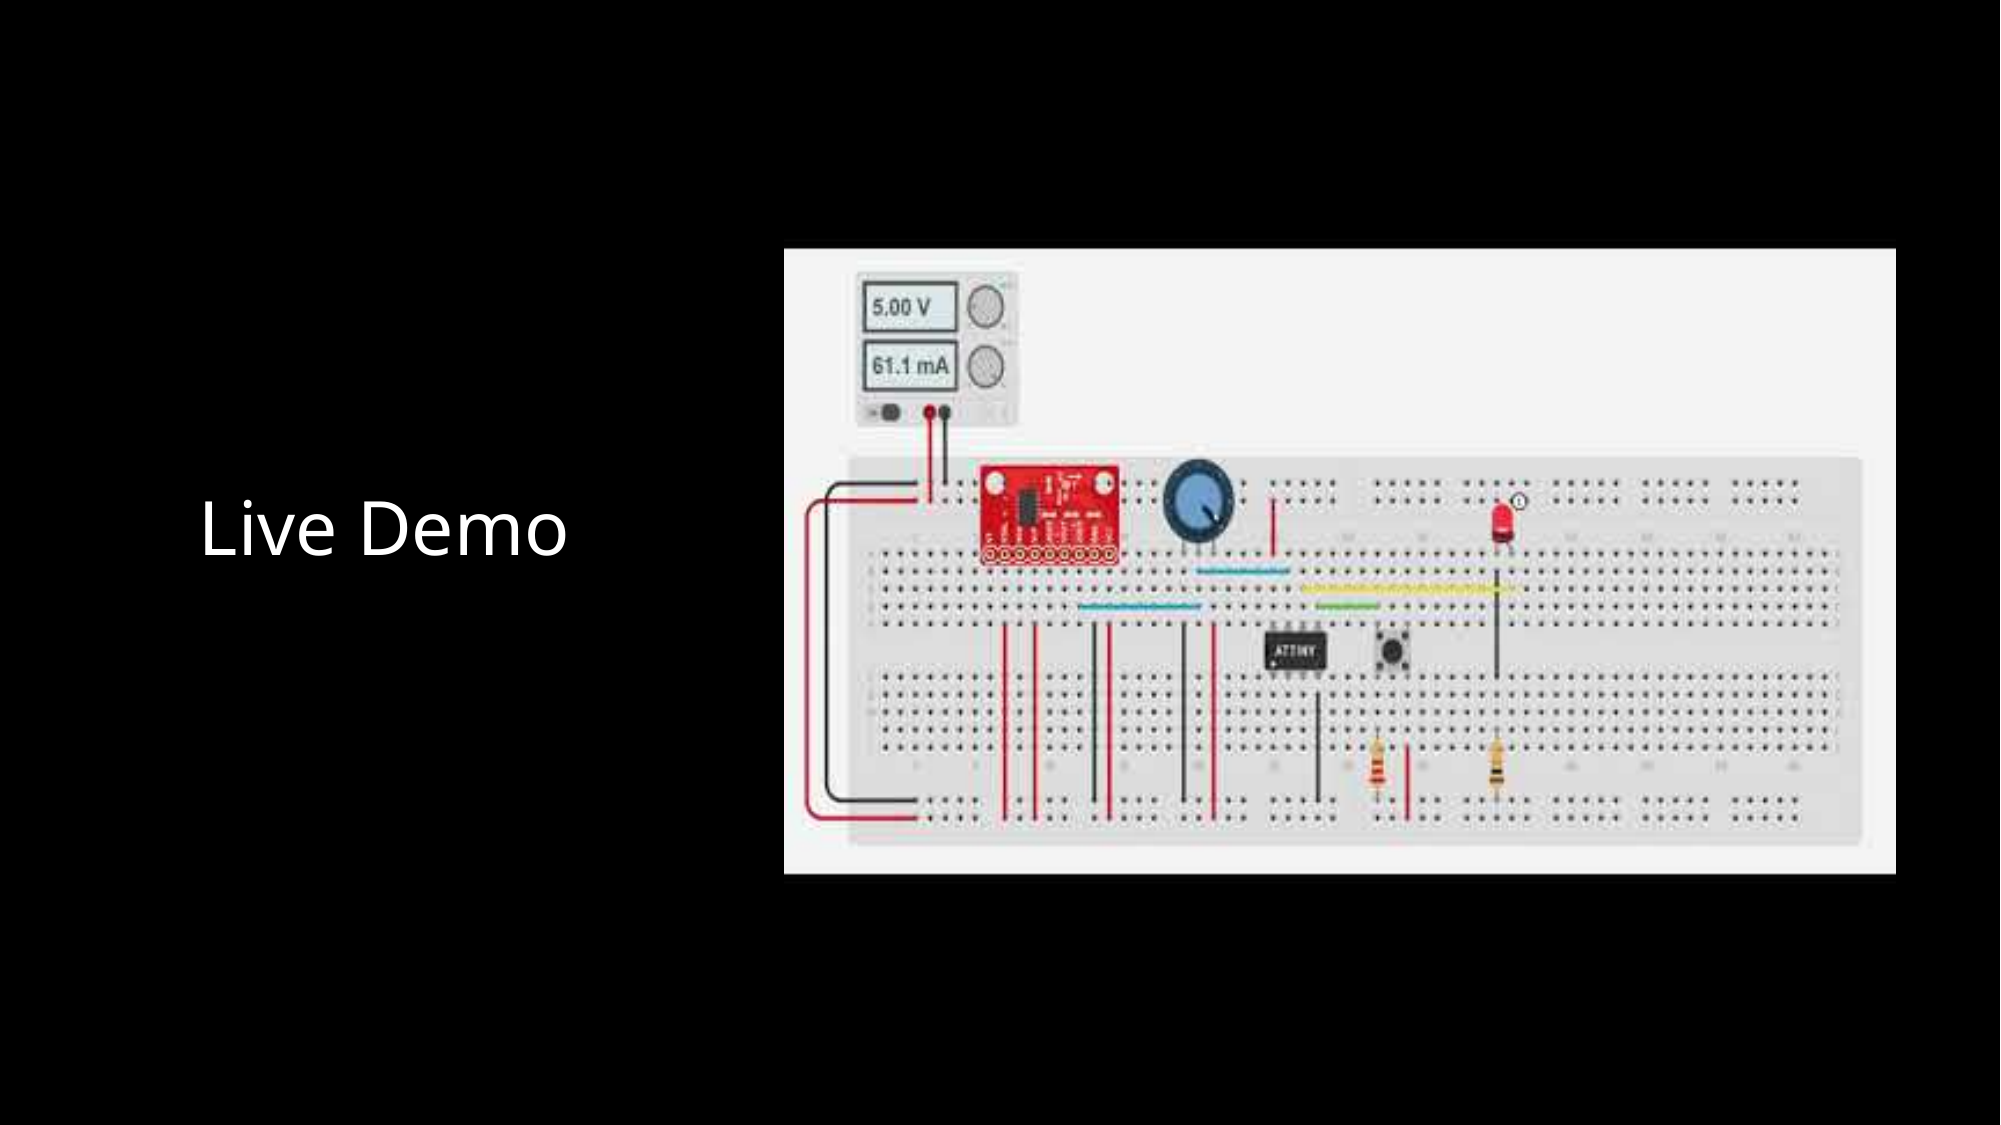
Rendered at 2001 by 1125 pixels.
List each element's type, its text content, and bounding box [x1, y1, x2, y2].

title Live Demo [168, 322, 601, 741]
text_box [783, 145, 1896, 980]
